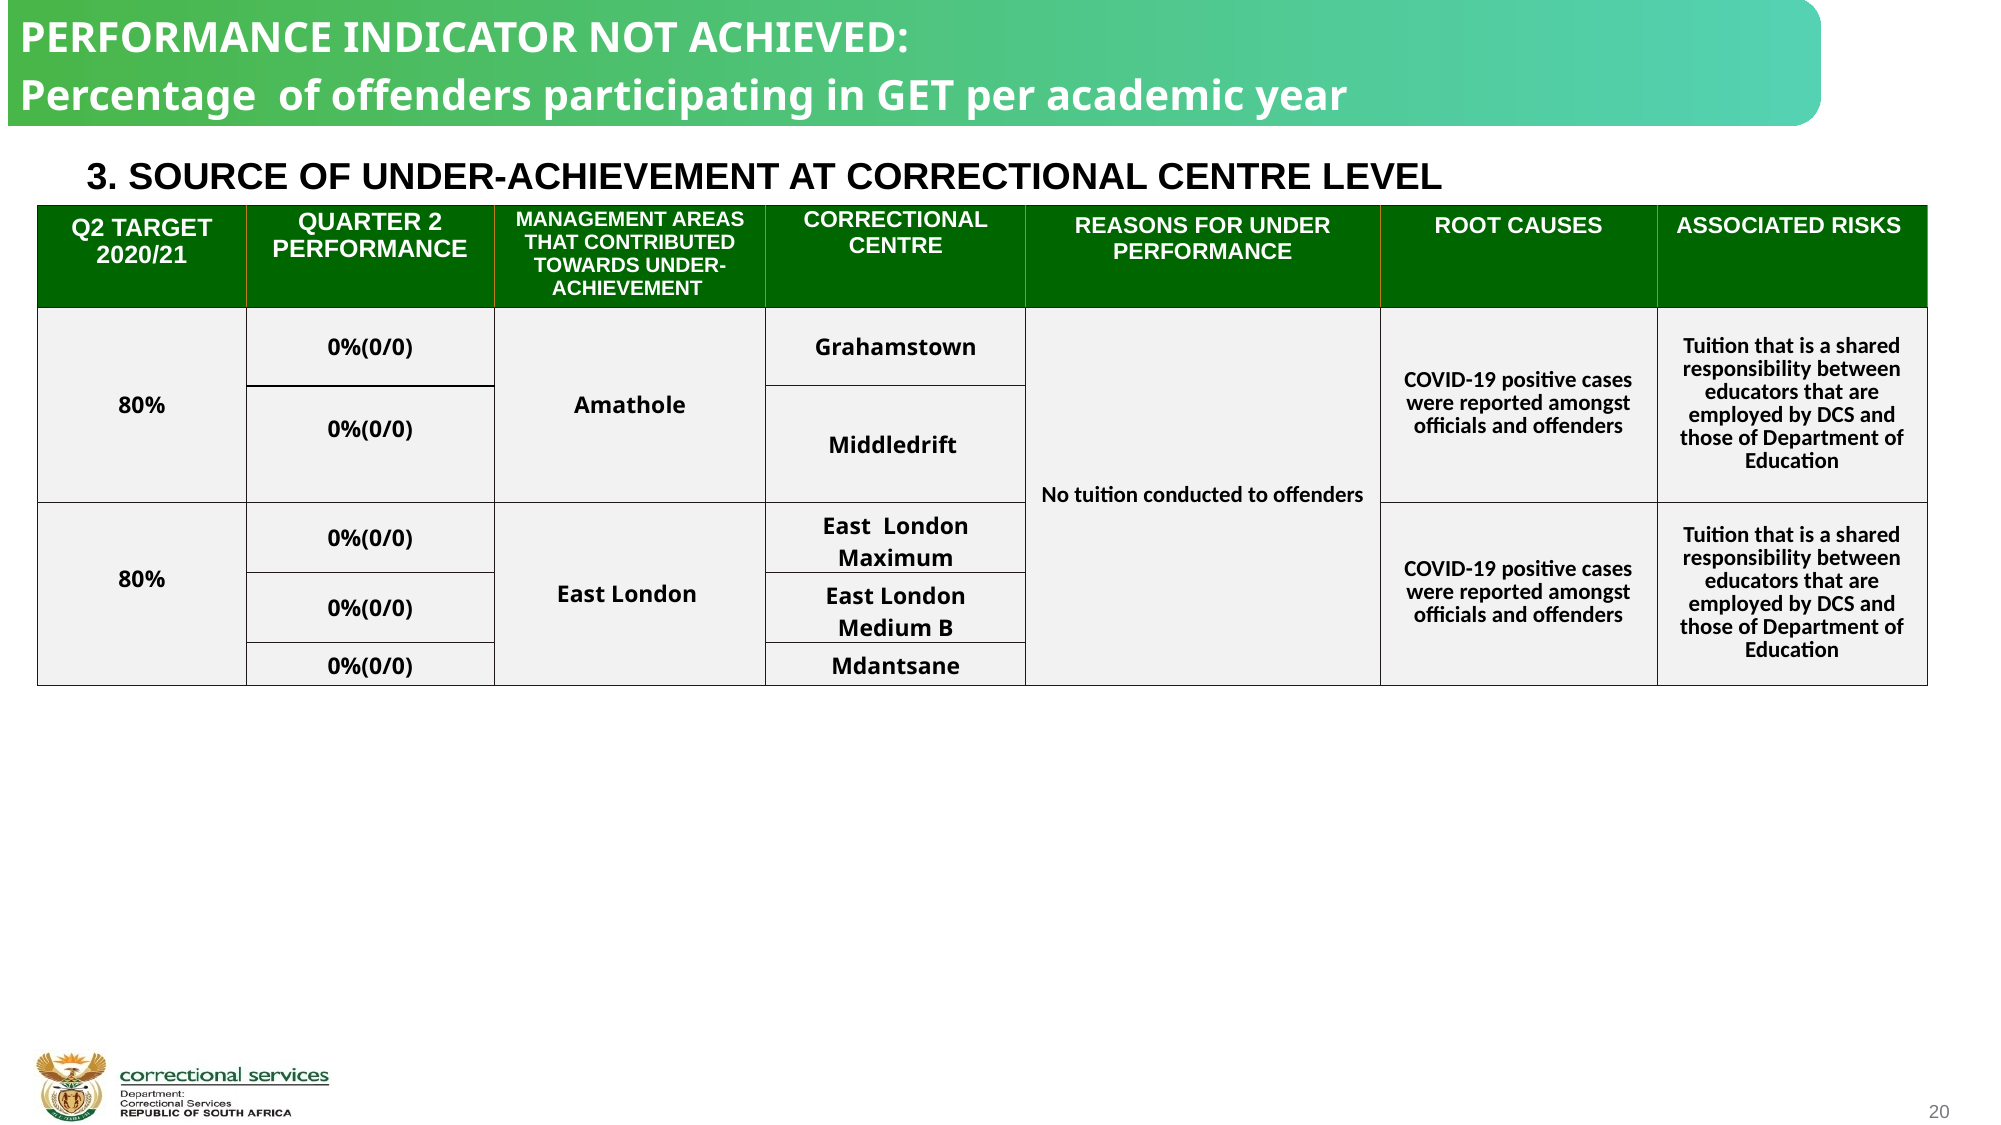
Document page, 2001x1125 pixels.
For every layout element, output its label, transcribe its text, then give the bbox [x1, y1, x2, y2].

table_cell Middledrift [766, 386, 1025, 502]
text_box 3. SOURCE OF UNDER-ACHIEVEMENT AT CORRECTIONAL CENTRE LEVEL [19, 144, 1520, 204]
table_header Q2 TARGET 2020/21 [38, 206, 246, 307]
table_cell East London Medium B [766, 573, 1025, 642]
table_cell East London Maximum [766, 503, 1025, 572]
table_cell Amathole [495, 308, 765, 502]
table_cell East London [495, 503, 765, 685]
table_cell 0%(0/0) [247, 573, 494, 642]
table_cell Tuition that is a shared responsibility between educators that are employed by DCS and those of Department of Education [1658, 503, 1927, 685]
table_cell Tuition that is a shared responsibility between educators that are employed by DCS and those of Department of Education [1658, 308, 1927, 502]
table_cell 0%(0/0) [247, 643, 494, 685]
table_cell 80% [38, 503, 246, 685]
text_box PERFORMANCE INDICATOR NOT ACHIEVED: Percentage of offenders participating in GET per academic year [4, 9, 1803, 96]
table_cell COVID-19 positive cases were reported amongst officials and offenders [1381, 503, 1657, 685]
table_header ASSOCIATED RISKS [1658, 206, 1927, 307]
table_cell COVID-19 positive cases were reported amongst officials and offenders [1381, 308, 1657, 502]
table_cell Grahamstown [766, 308, 1025, 385]
text_box [8, 0, 1821, 126]
table_cell 0%(0/0) [247, 308, 494, 385]
table_header REASONS FOR UNDER PERFORMANCE [1026, 206, 1380, 307]
table_cell 80% [38, 308, 246, 502]
table_header QUARTER 2 PERFORMANCE [247, 206, 494, 307]
table_header MANAGEMENT AREAS THAT CONTRIBUTED TOWARDS UNDER-ACHIEVEMENT [495, 206, 765, 307]
picture [33, 1049, 332, 1123]
table_cell 0%(0/0) [247, 387, 494, 502]
table_header CORRECTIONAL CENTRE [766, 206, 1025, 307]
table_cell No tuition conducted to offenders [1026, 308, 1380, 685]
table_cell Mdantsane [766, 643, 1025, 685]
table_cell 0%(0/0) [247, 503, 494, 572]
table_header ROOT CAUSES [1381, 206, 1657, 307]
